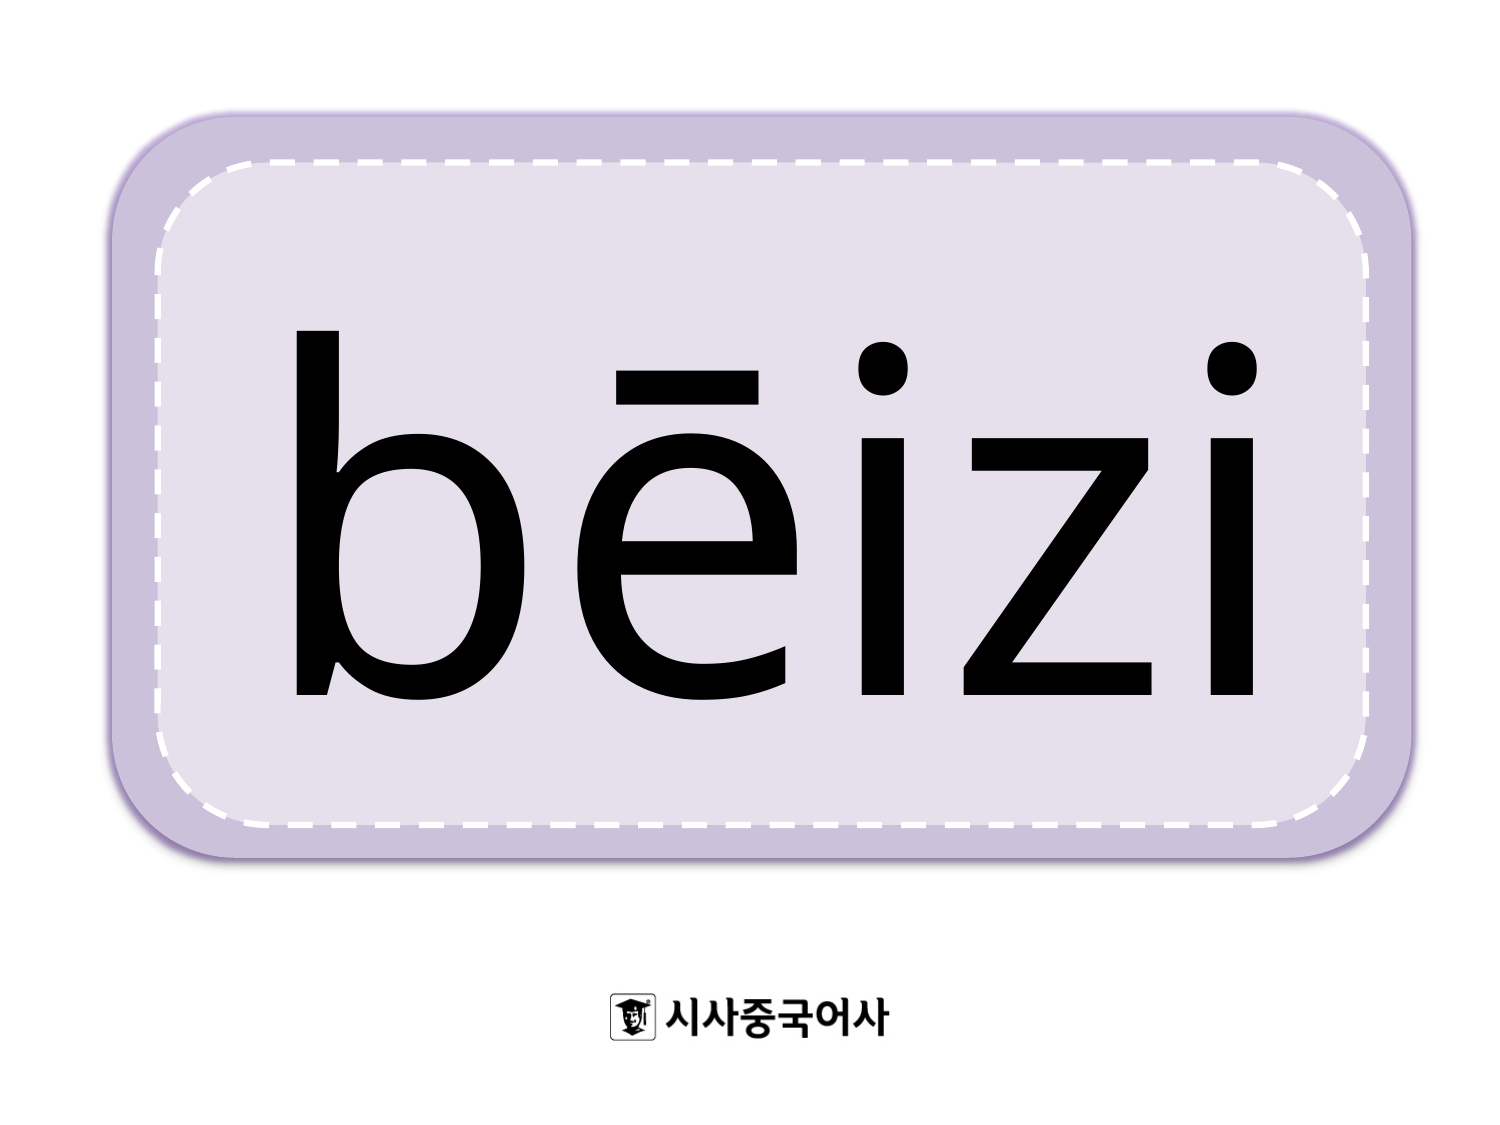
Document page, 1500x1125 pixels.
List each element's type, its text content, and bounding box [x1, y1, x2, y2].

text_box bēizi [171, 172, 1380, 836]
text_box [162, 160, 1371, 824]
picture [602, 987, 898, 1047]
